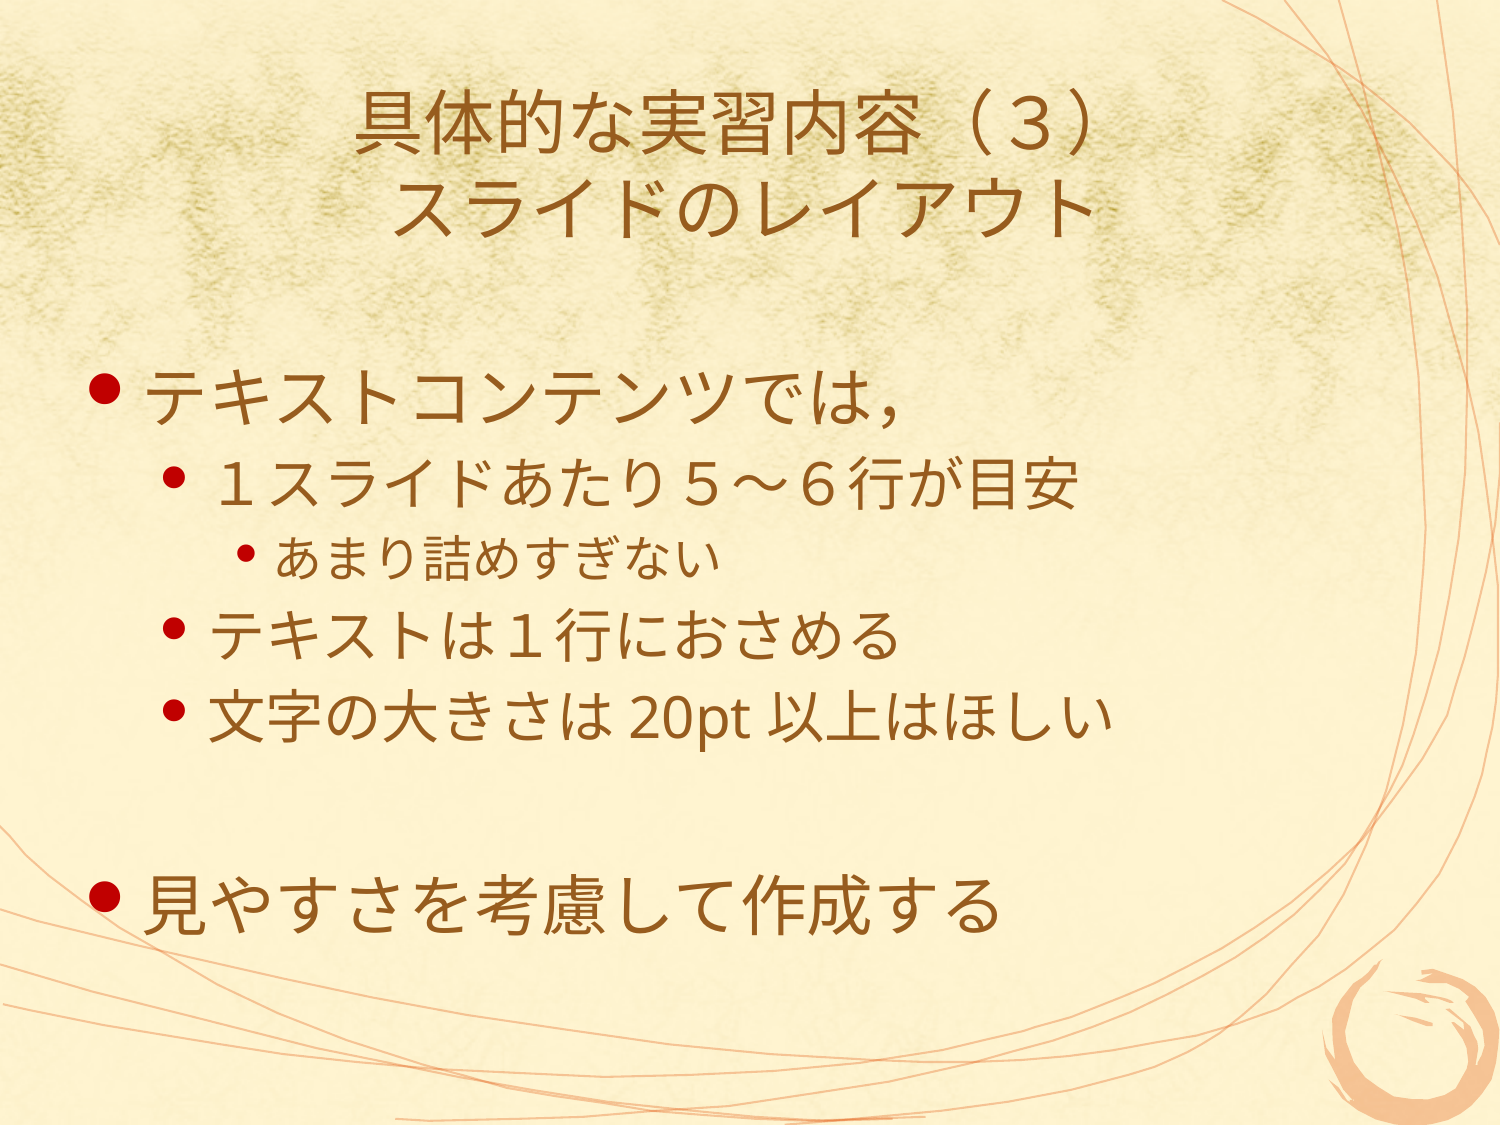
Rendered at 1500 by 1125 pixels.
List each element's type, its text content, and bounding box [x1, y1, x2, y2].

list テキストコンテンツでは， １スライドあたり５～６行が目安 あまり詰めすぎない テキストは１行におさめる 文字の大きさは20pt以上はほしい 見やすさを考慮して作成する [70, 264, 1421, 1034]
title 具体的な実習内容（３） スライドのレイアウト [70, 70, 1421, 258]
